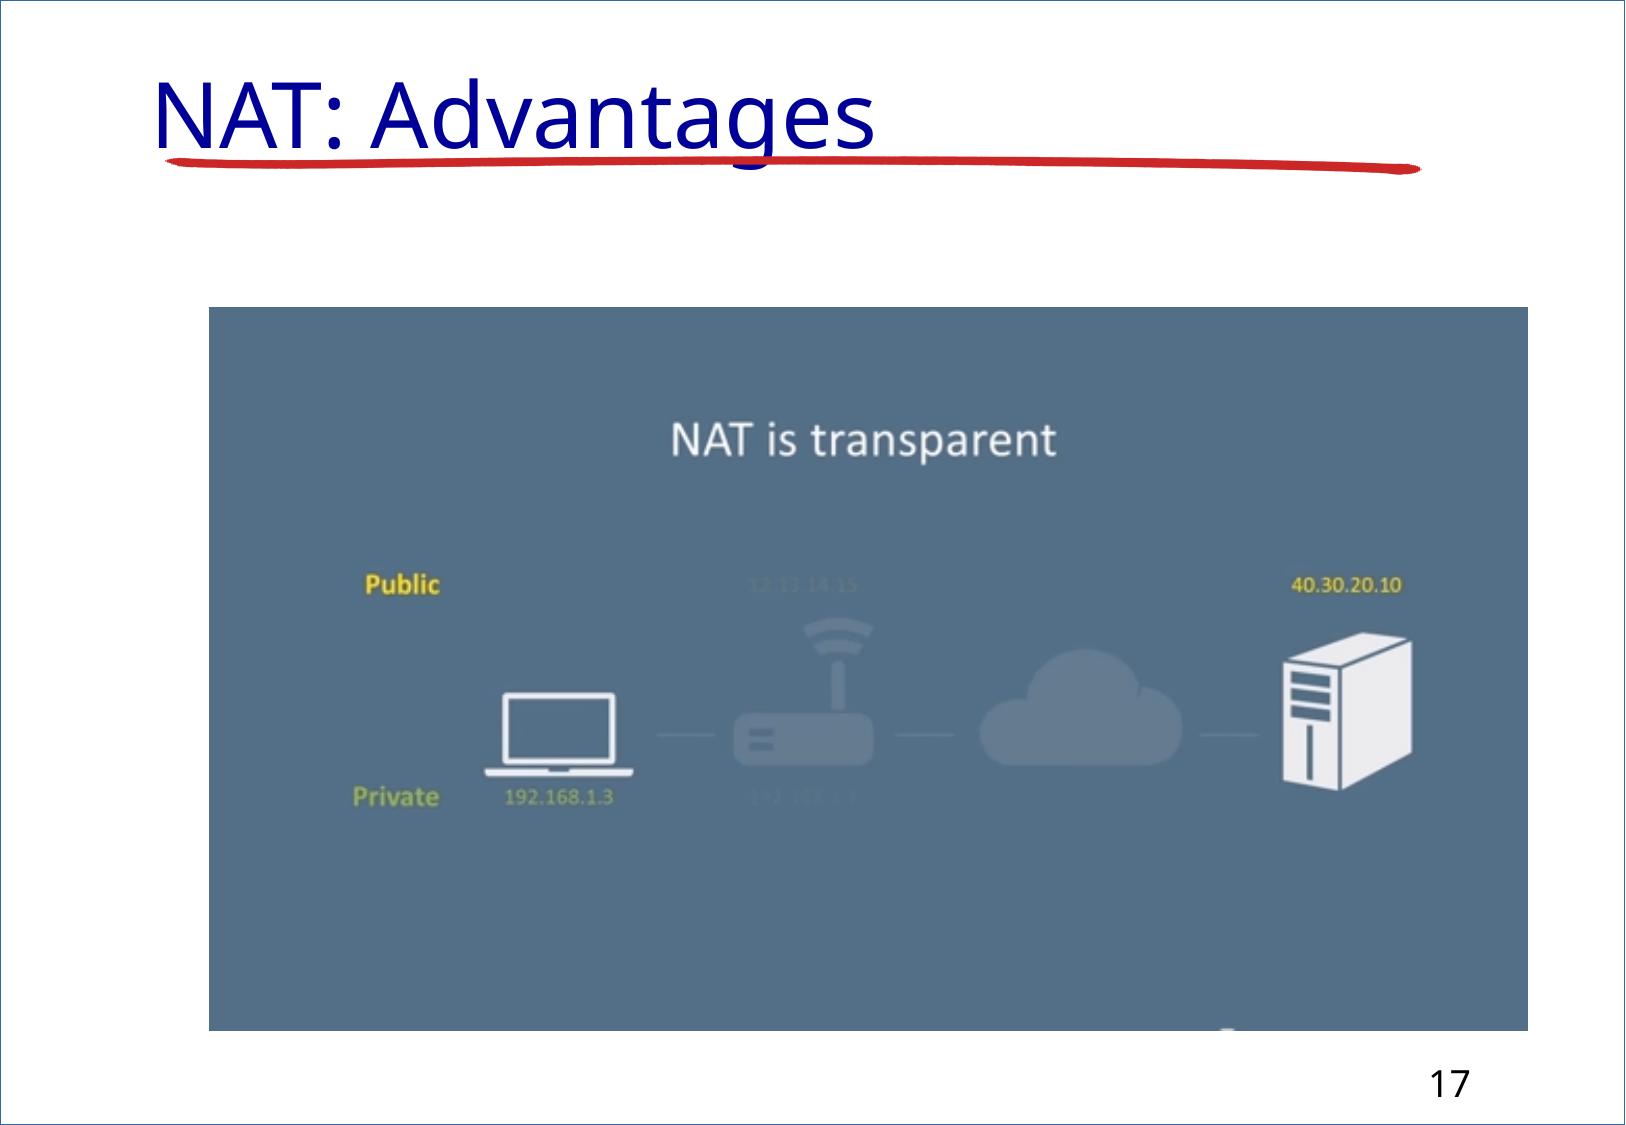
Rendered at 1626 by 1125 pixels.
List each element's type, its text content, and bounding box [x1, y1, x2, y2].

text_box 17 [1428, 1060, 1540, 1106]
title NAT: Advantages [149, 37, 1478, 188]
picture [208, 307, 1529, 1031]
text_box [0, 0, 1625, 1125]
picture [160, 151, 1436, 180]
